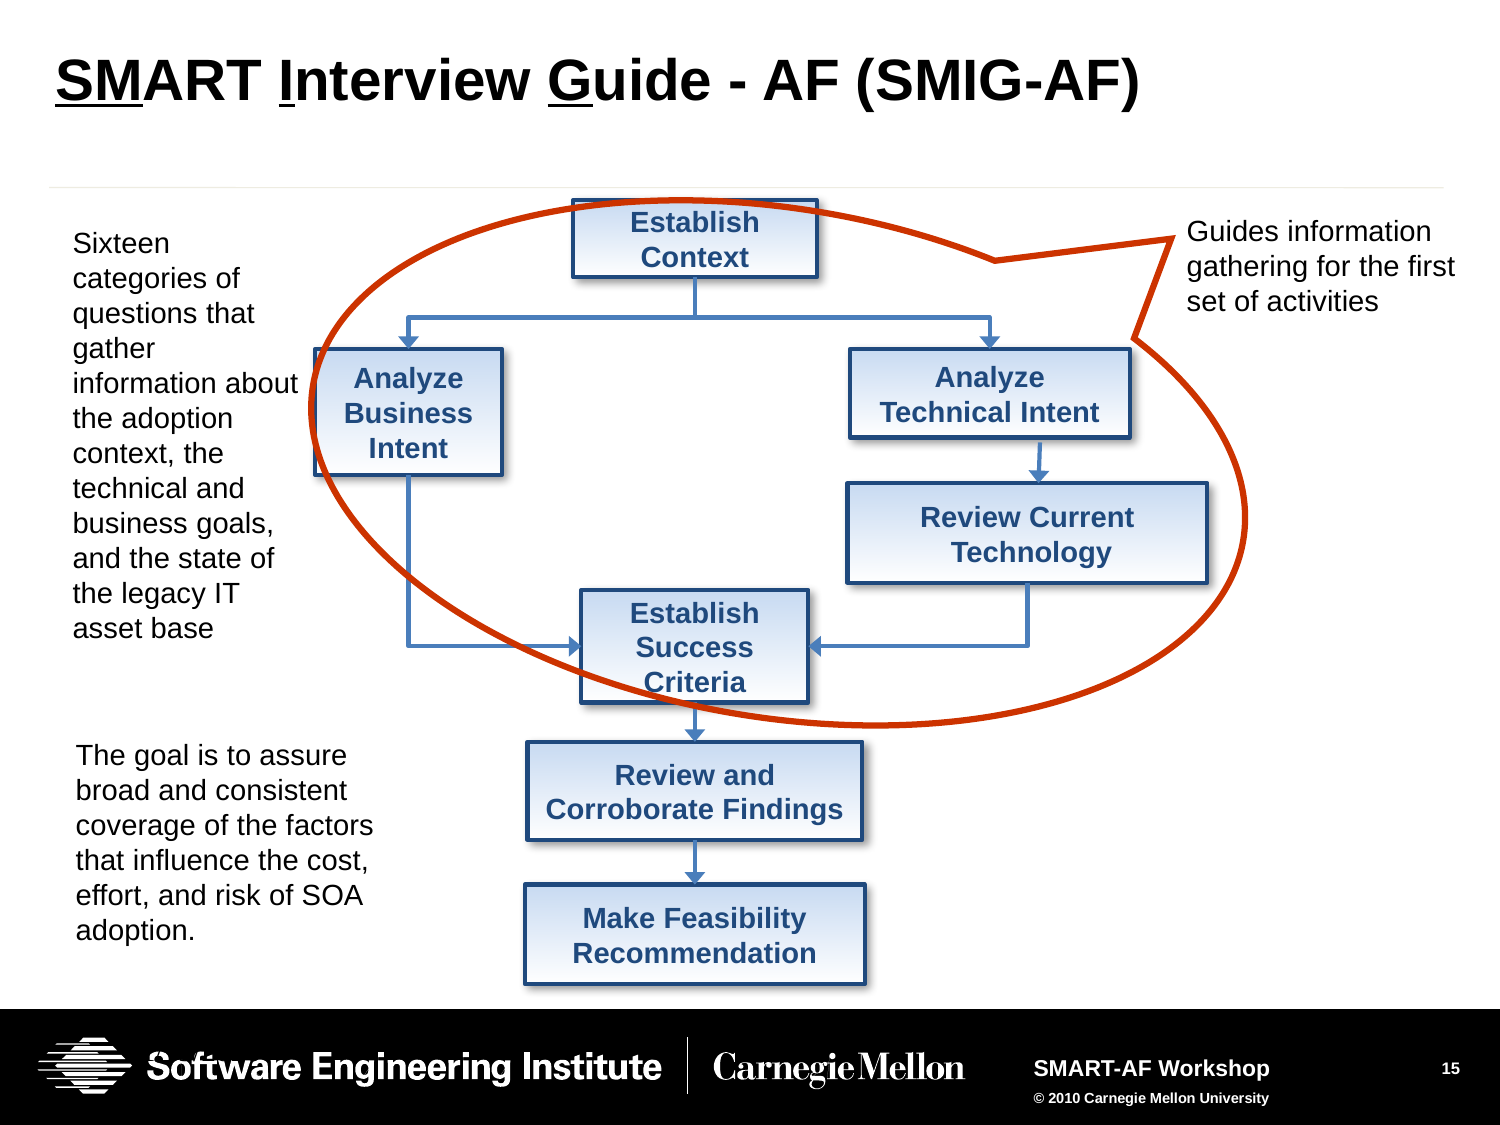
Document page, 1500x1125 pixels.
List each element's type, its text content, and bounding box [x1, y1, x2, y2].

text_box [806, 165, 879, 461]
text_box [1213, 420, 1246, 608]
text_box Guides information gathering for the first set of activities [1212, 205, 1482, 475]
text_box The goal is to assure broad and consistent coverage of the factors that influence the cost, effort, and risk of SOA adoption. [60, 728, 309, 954]
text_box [314, 199, 1208, 985]
title SMART Interview Guide - AF (SMIG-AF) [55, 49, 1451, 114]
text_box Sixteen categories of questions that gather information about the adoption context, the technical and business goals, and the state of the legacy IT asset base [57, 217, 309, 652]
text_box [409, 474, 581, 648]
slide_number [112, 1024, 426, 1101]
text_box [515, 169, 588, 457]
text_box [885, 504, 950, 725]
